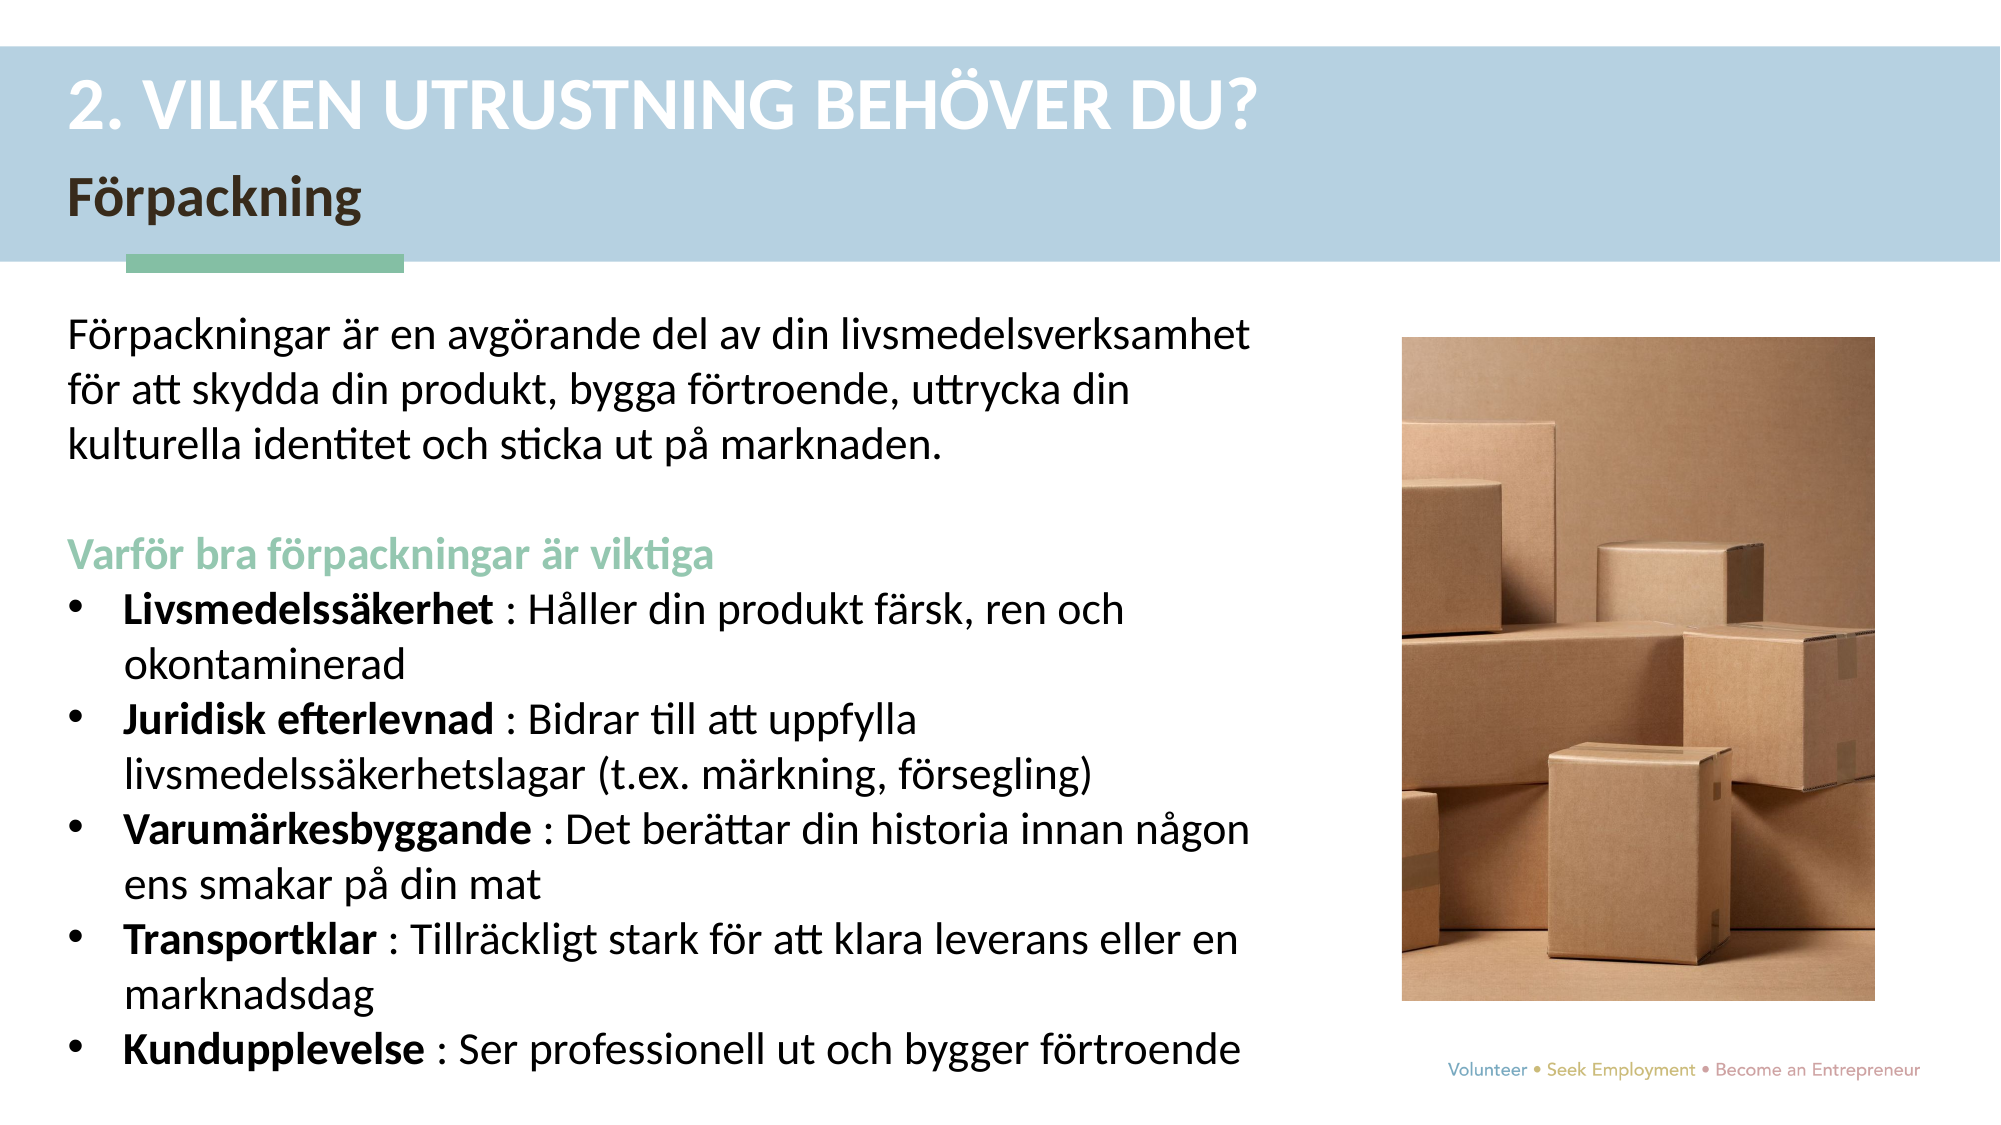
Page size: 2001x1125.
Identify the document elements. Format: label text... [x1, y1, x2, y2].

list 2. VILKEN UTRUSTNING BEHÖVER DU? Förpackning [52, 54, 1815, 240]
picture [1418, 1046, 1971, 1103]
picture [1401, 337, 1875, 1001]
text_box Förpackningar är en avgörande del av din livsmedelsverksamhet för att skydda din produkt, bygga förtroende, uttrycka din kulturella identitet och sticka ut på marknaden. Varför bra förpackningar är viktiga Livsmedelssäkerhet : Håller din produkt färsk, ren och okontaminerad Juridisk efterlevnad : Bidrar till att uppfylla livsmedelssäkerhetslagar (t.ex. märkning, försegling) Varumärkesbyggande : Det berättar din historia innan någon ens smakar på din mat Transportklar : Tillräckligt stark för att klara leverans eller en marknadsdag Kundupplevelse : Ser professionell ut och bygger förtroende [52, 296, 1310, 1125]
